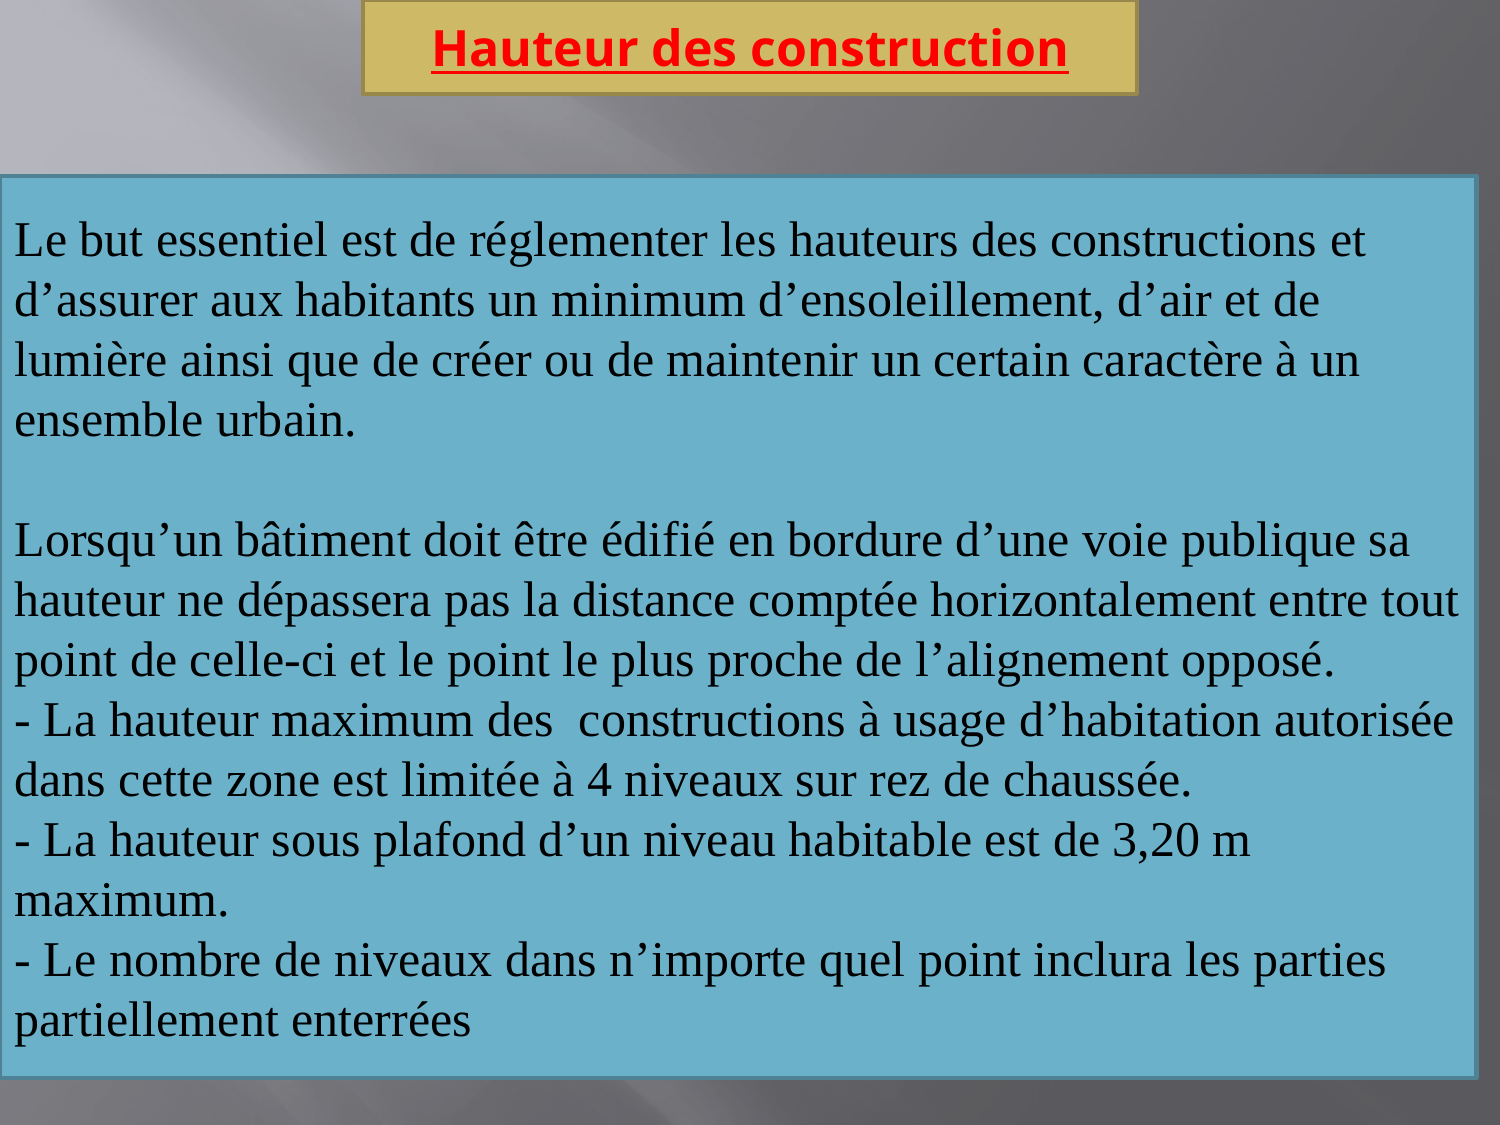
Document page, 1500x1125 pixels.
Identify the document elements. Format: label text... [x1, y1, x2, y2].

text_box Le but essentiel est de réglementer les hauteurs des constructions et d’assurer aux habitants un minimum d’ensoleillement, d’air et de lumière ainsi que de créer ou de maintenir un certain caractère à un ensemble urbain. Lorsqu’un bâtiment doit être édifié en bordure d’une voie publique sa hauteur ne dépassera pas la distance comptée horizontalement entre tout point de celle-ci et le point le plus proche de l’alignement opposé. - La hauteur maximum des constructions à usage d’habitation autorisée dans cette zone est limitée à 4 niveaux sur rez de chaussée. - La hauteur sous plafond d’un niveau habitable est de 3,20 m maximum. - Le nombre de niveaux dans n’importe quel point inclura les parties partiellement enterrées [0, 174, 1479, 1080]
text_box Hauteur des construction [361, 0, 1139, 96]
